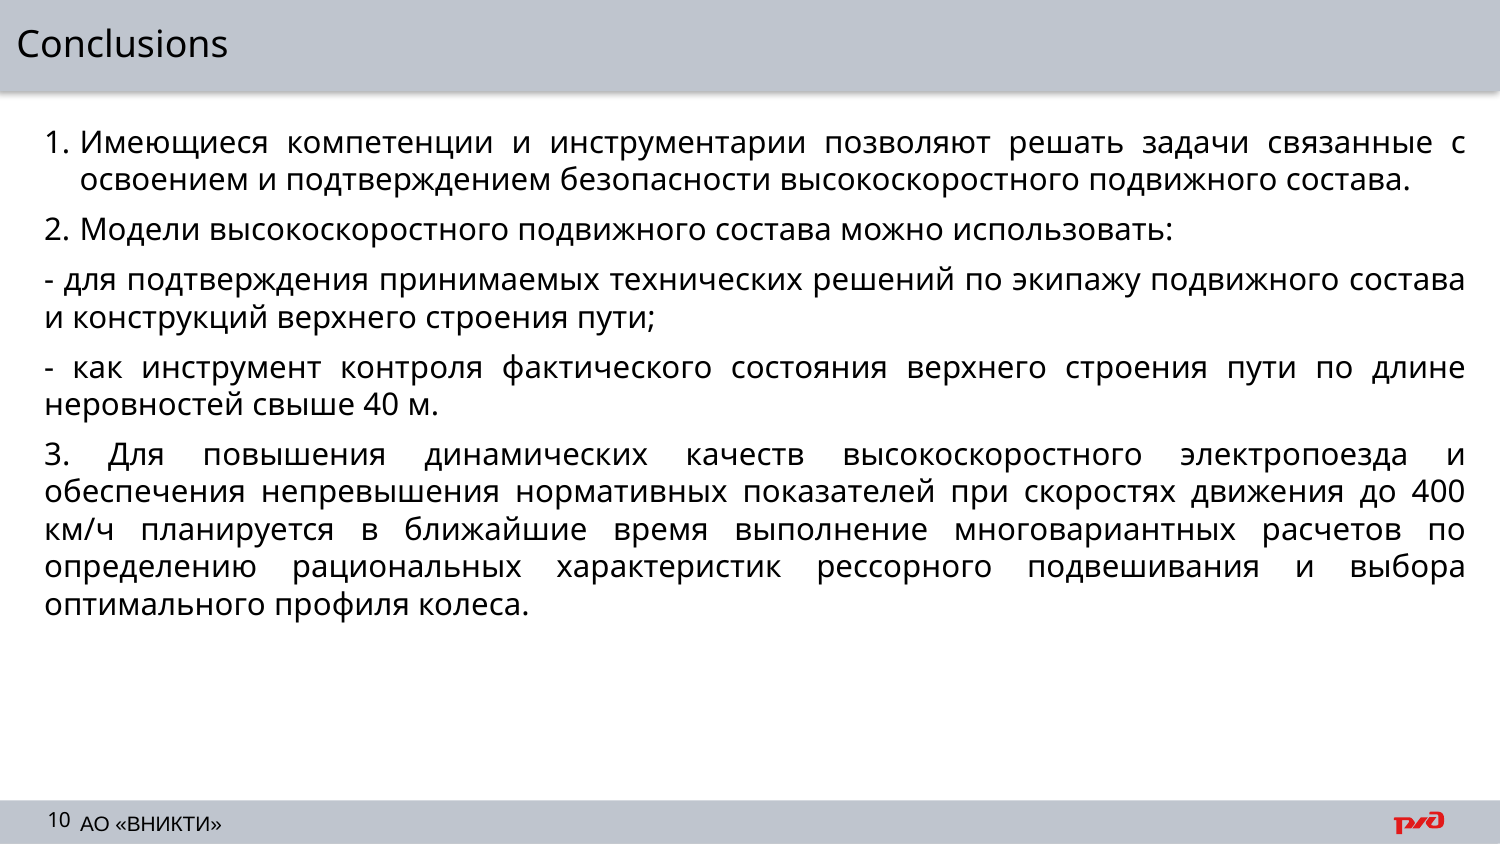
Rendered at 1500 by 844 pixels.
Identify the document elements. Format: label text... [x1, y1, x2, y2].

title Conclusions [1, 0, 1500, 117]
text_box Имеющиеся компетенции и инструментарии позволяют решать задачи связанные с освоением и подтверждением безопасности высокоскоростного подвижного состава. Модели высокоскоростного подвижного состава можно использовать: - для подтверждения принимаемых технических решений по экипажу подвижного состава и конструкций верхнего строения пути; - как инструмент контроля фактического состояния верхнего строения пути по длине неровностей свыше 40 м. 3. Для повышения динамических качеств высокоскоростного электропоезда и обеспечения непревышения нормативных показателей при скоростях движения до 400 км/ч планируется в ближайшие время выполнение многовариантных расчетов по определению рациональных характеристик рессорного подвешивания и выбора оптимального профиля колеса. [29, 114, 1483, 629]
